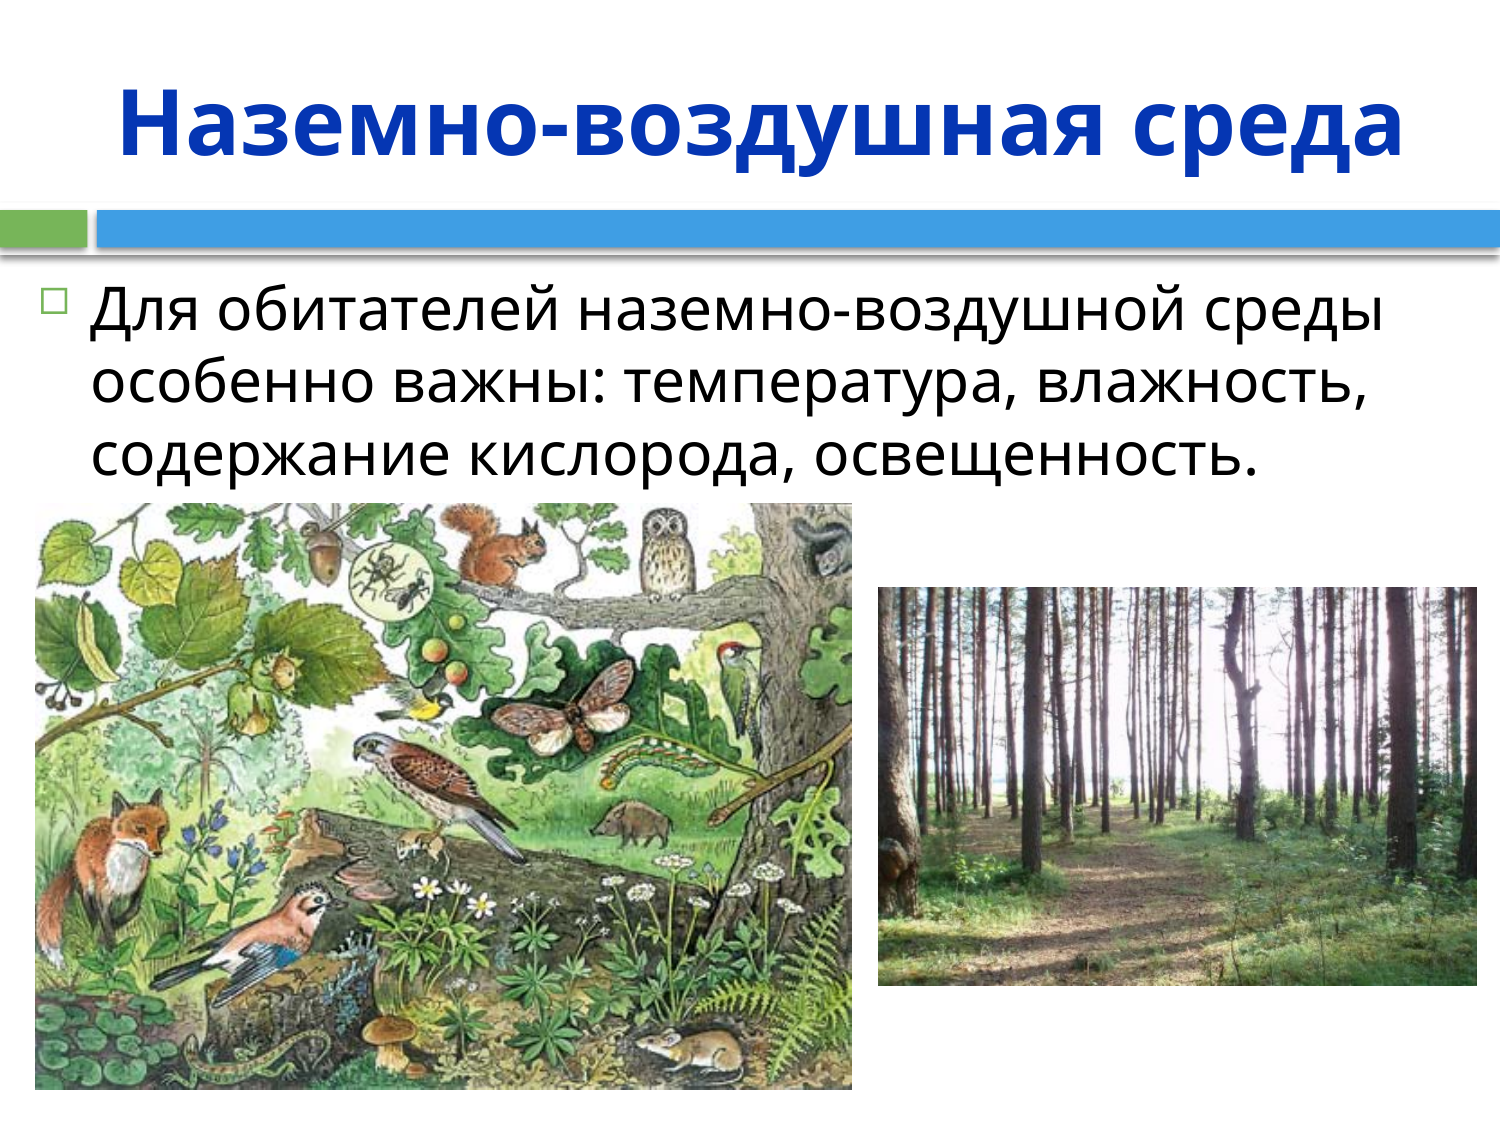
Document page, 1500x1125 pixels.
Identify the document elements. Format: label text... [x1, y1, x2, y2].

picture [34, 503, 853, 1091]
title Наземно-воздушная среда [100, 37, 1438, 200]
picture [878, 586, 1477, 986]
list Для обитателей наземно-воздушной среды особенно важны: температура, влажность, содержание кислорода, освещенность. [23, 262, 1477, 516]
